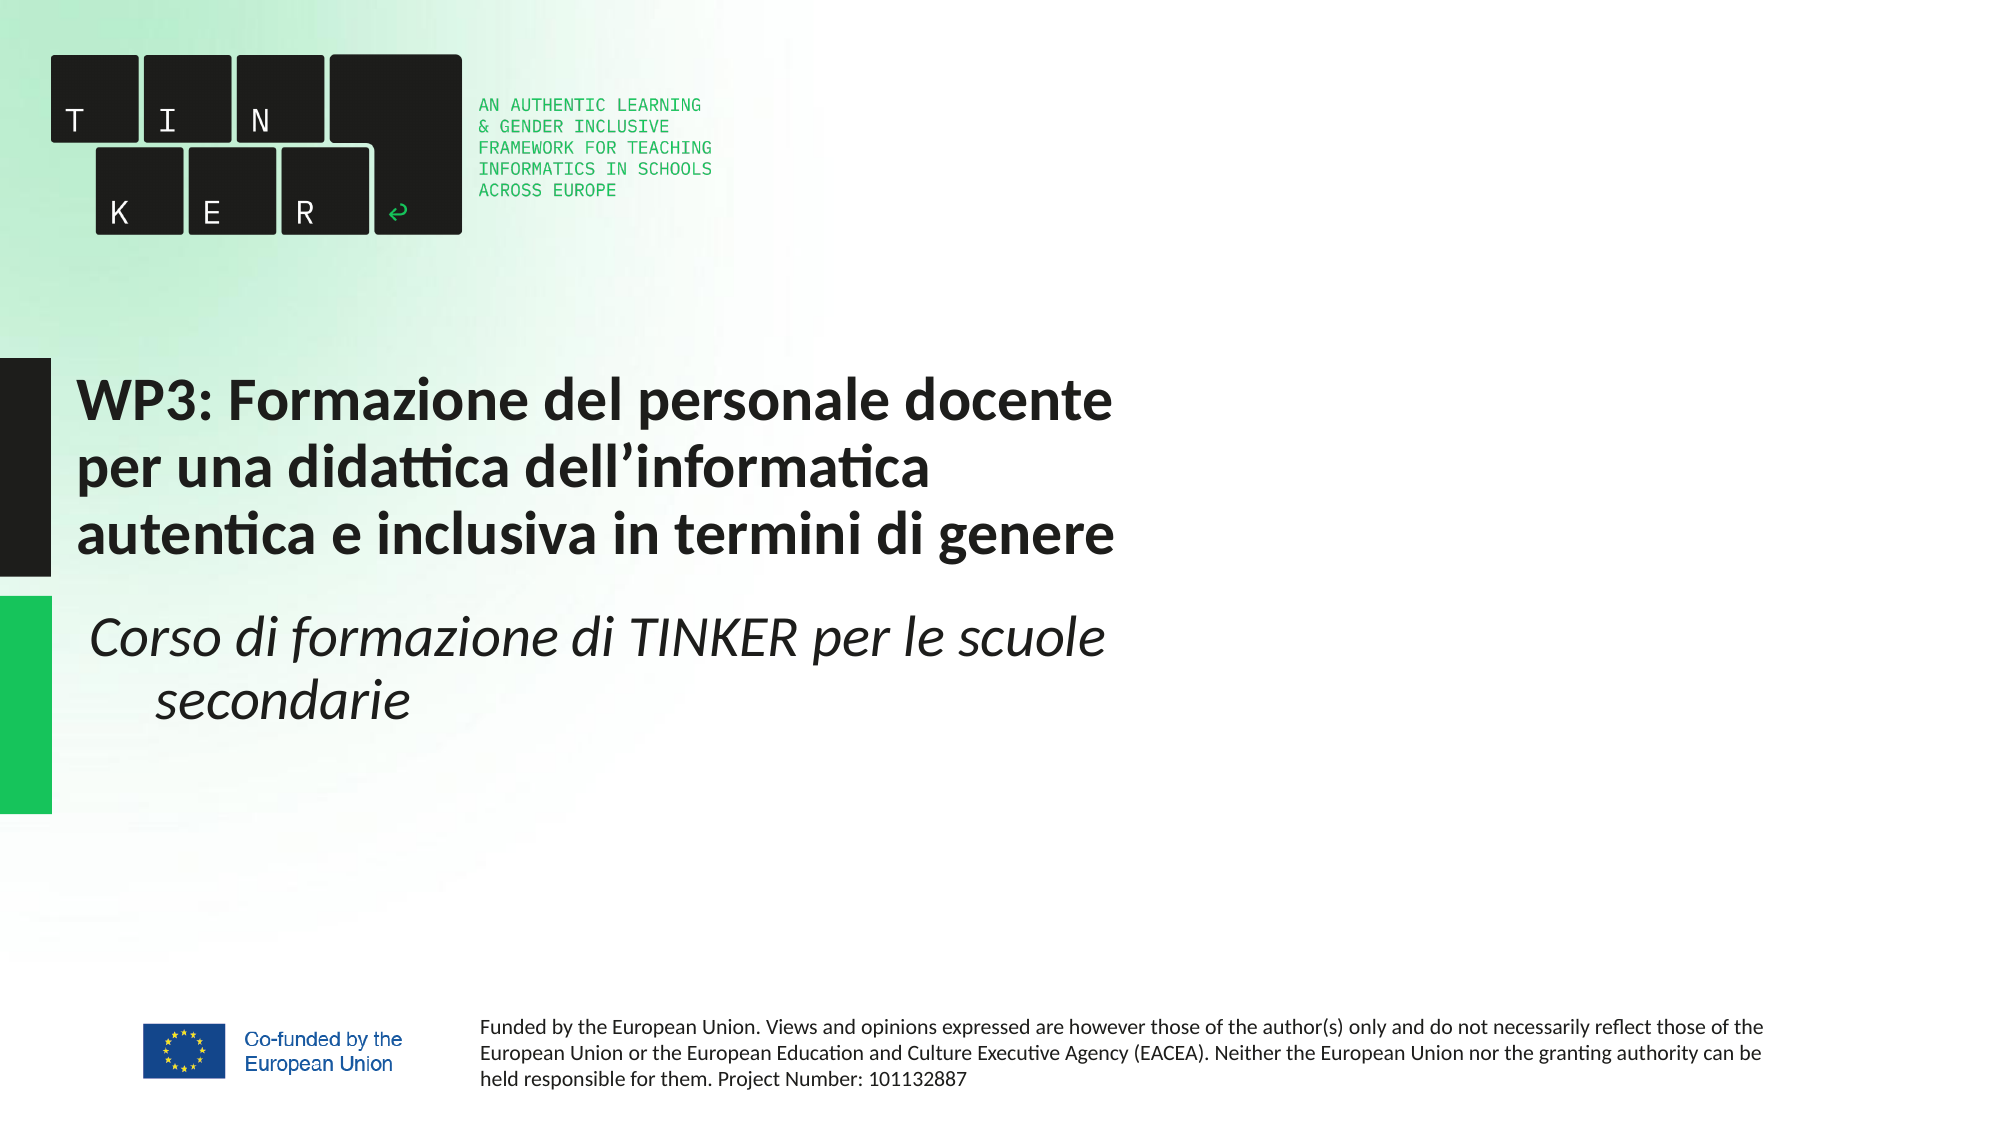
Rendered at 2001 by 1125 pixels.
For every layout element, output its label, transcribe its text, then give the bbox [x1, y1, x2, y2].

subtitle Corso di formazione di TINKER per le scuole secondarie [65, 599, 1197, 812]
picture [0, 0, 843, 1125]
title WP3: Formazione del personale docente per una didattica dell’informatica autentica e inclusiva in termini di genere [61, 358, 1196, 578]
